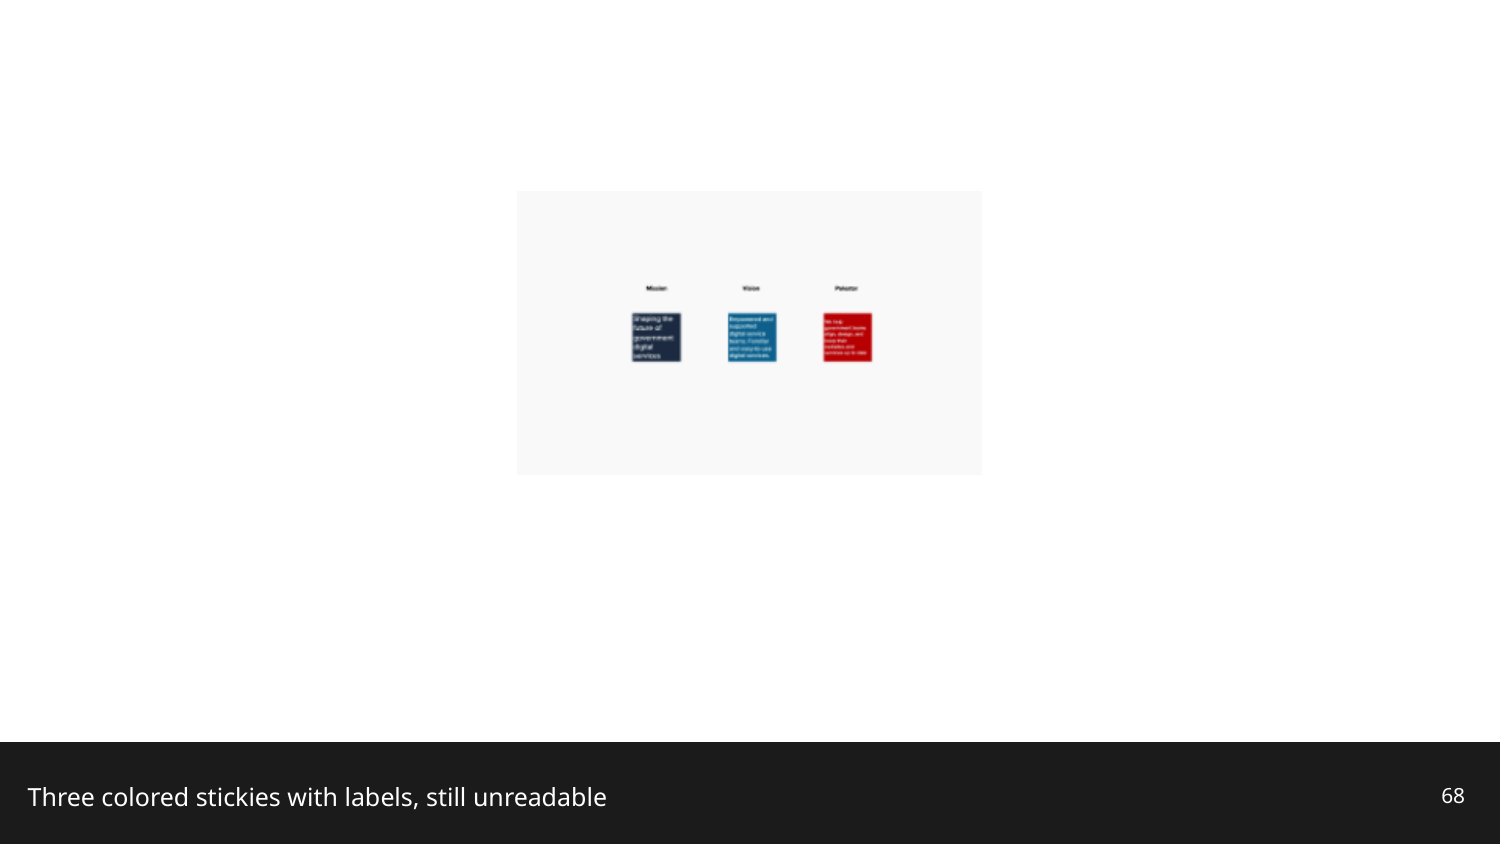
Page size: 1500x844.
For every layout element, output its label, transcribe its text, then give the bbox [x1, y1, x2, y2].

slide_number 68 [1389, 764, 1480, 830]
picture [517, 191, 983, 475]
text_box [0, 0, 1500, 742]
title Three colored stickies with labels, still unreadable [12, 766, 1355, 844]
